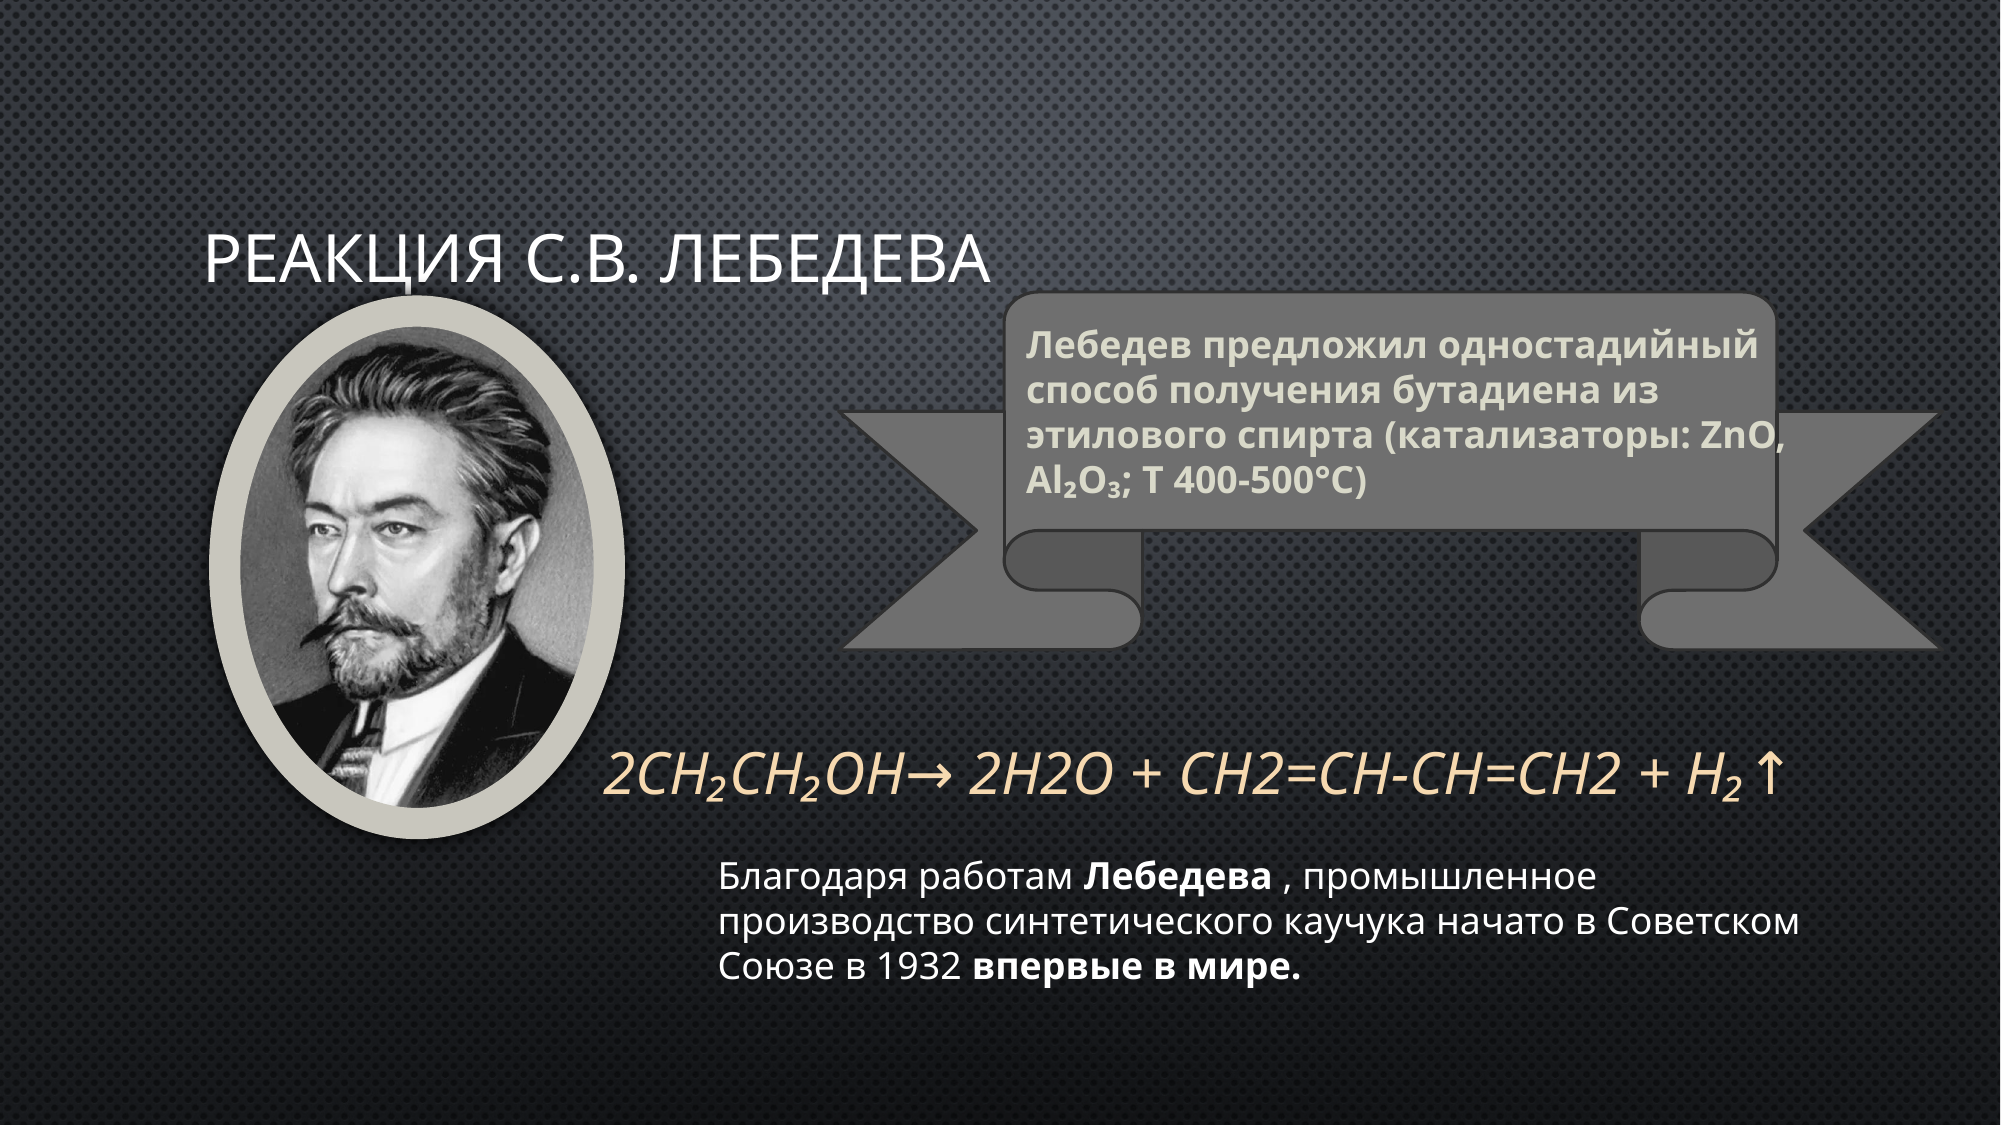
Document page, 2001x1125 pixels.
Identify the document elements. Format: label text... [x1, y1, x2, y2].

text_box Лебедев предложил одностадийный способ получения бутадиена из этилового спирта (катализаторы: ZnO, Al₂O₃; Т 400-500°C) [1011, 314, 1829, 509]
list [224, 310, 610, 824]
text_box 2CH₂CH₂OH→ 2H2O + CH2=CH-CH=CH2 + H₂↑ [610, 729, 2000, 814]
title Реакция С.В. Лебедева [187, 99, 1813, 413]
text_box Благодаря работам Лебедева , промышленное производство синтетического каучука начато в Советском Союзе в 1932 впервые в мире. [702, 844, 1829, 995]
text_box [837, 409, 1945, 652]
